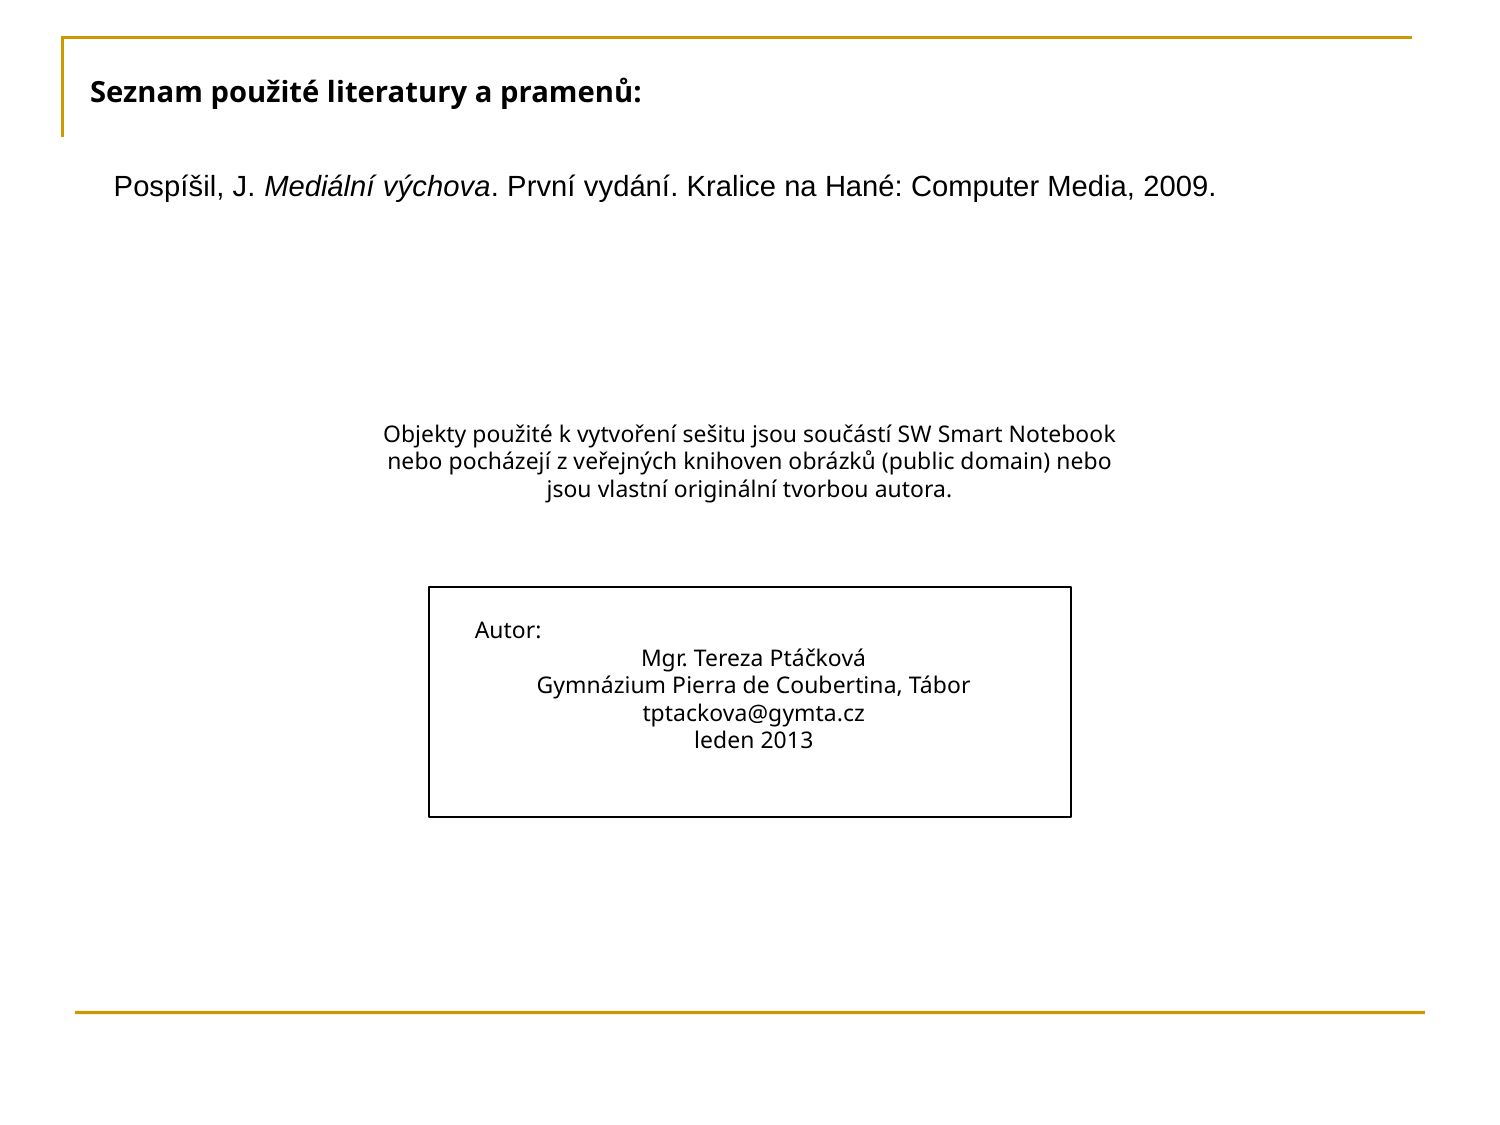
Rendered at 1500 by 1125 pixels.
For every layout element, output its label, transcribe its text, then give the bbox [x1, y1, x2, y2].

text_box Objekty použité k vytvoření sešitu jsou součástí SW Smart Notebook nebo pocházejí z veřejných knihoven obrázků (public domain) nebo jsou vlastní originální tvorbou autora. [363, 412, 1137, 509]
text_box Seznam použité literatury a pramenů: [76, 66, 805, 115]
text_box Autor: Mgr. Tereza Ptáčková Gymnázium Pierra de Coubertina, Tábor tptackova@gymta.cz leden 2013 [461, 609, 1047, 761]
text_box [429, 586, 1071, 818]
text_box Pospíšil, J. Mediální výchova. První vydání. Kralice na Hané: Computer Media, 2009. [100, 160, 1327, 210]
